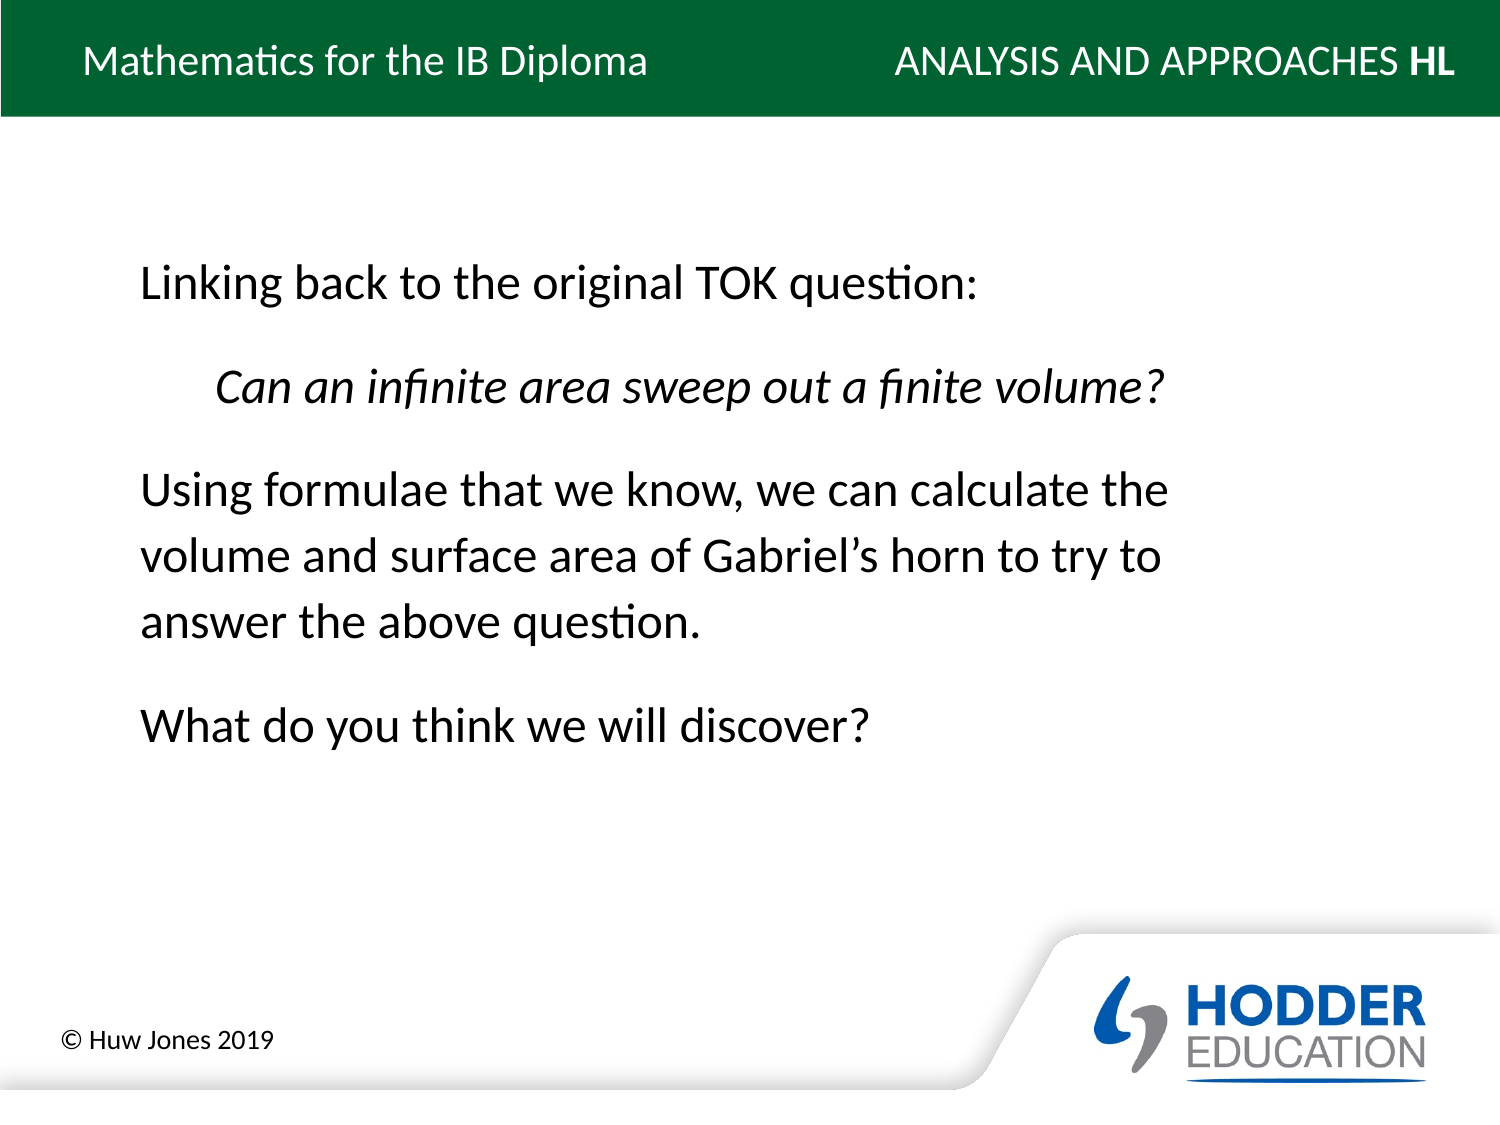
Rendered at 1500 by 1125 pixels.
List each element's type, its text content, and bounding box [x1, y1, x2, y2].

text_box Linking back to the original TOK question: Can an infinite area sweep out a finite volume? Using formulae that we know, we can calculate the volume and surface area of Gabriel’s horn to try to answer the above question. What do you think we will discover? [139, 243, 1301, 875]
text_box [0, 898, 1500, 1125]
text_box Mathematics for the IB Diploma ANALYSIS AND APPROACHES HL [0, 0, 1500, 118]
